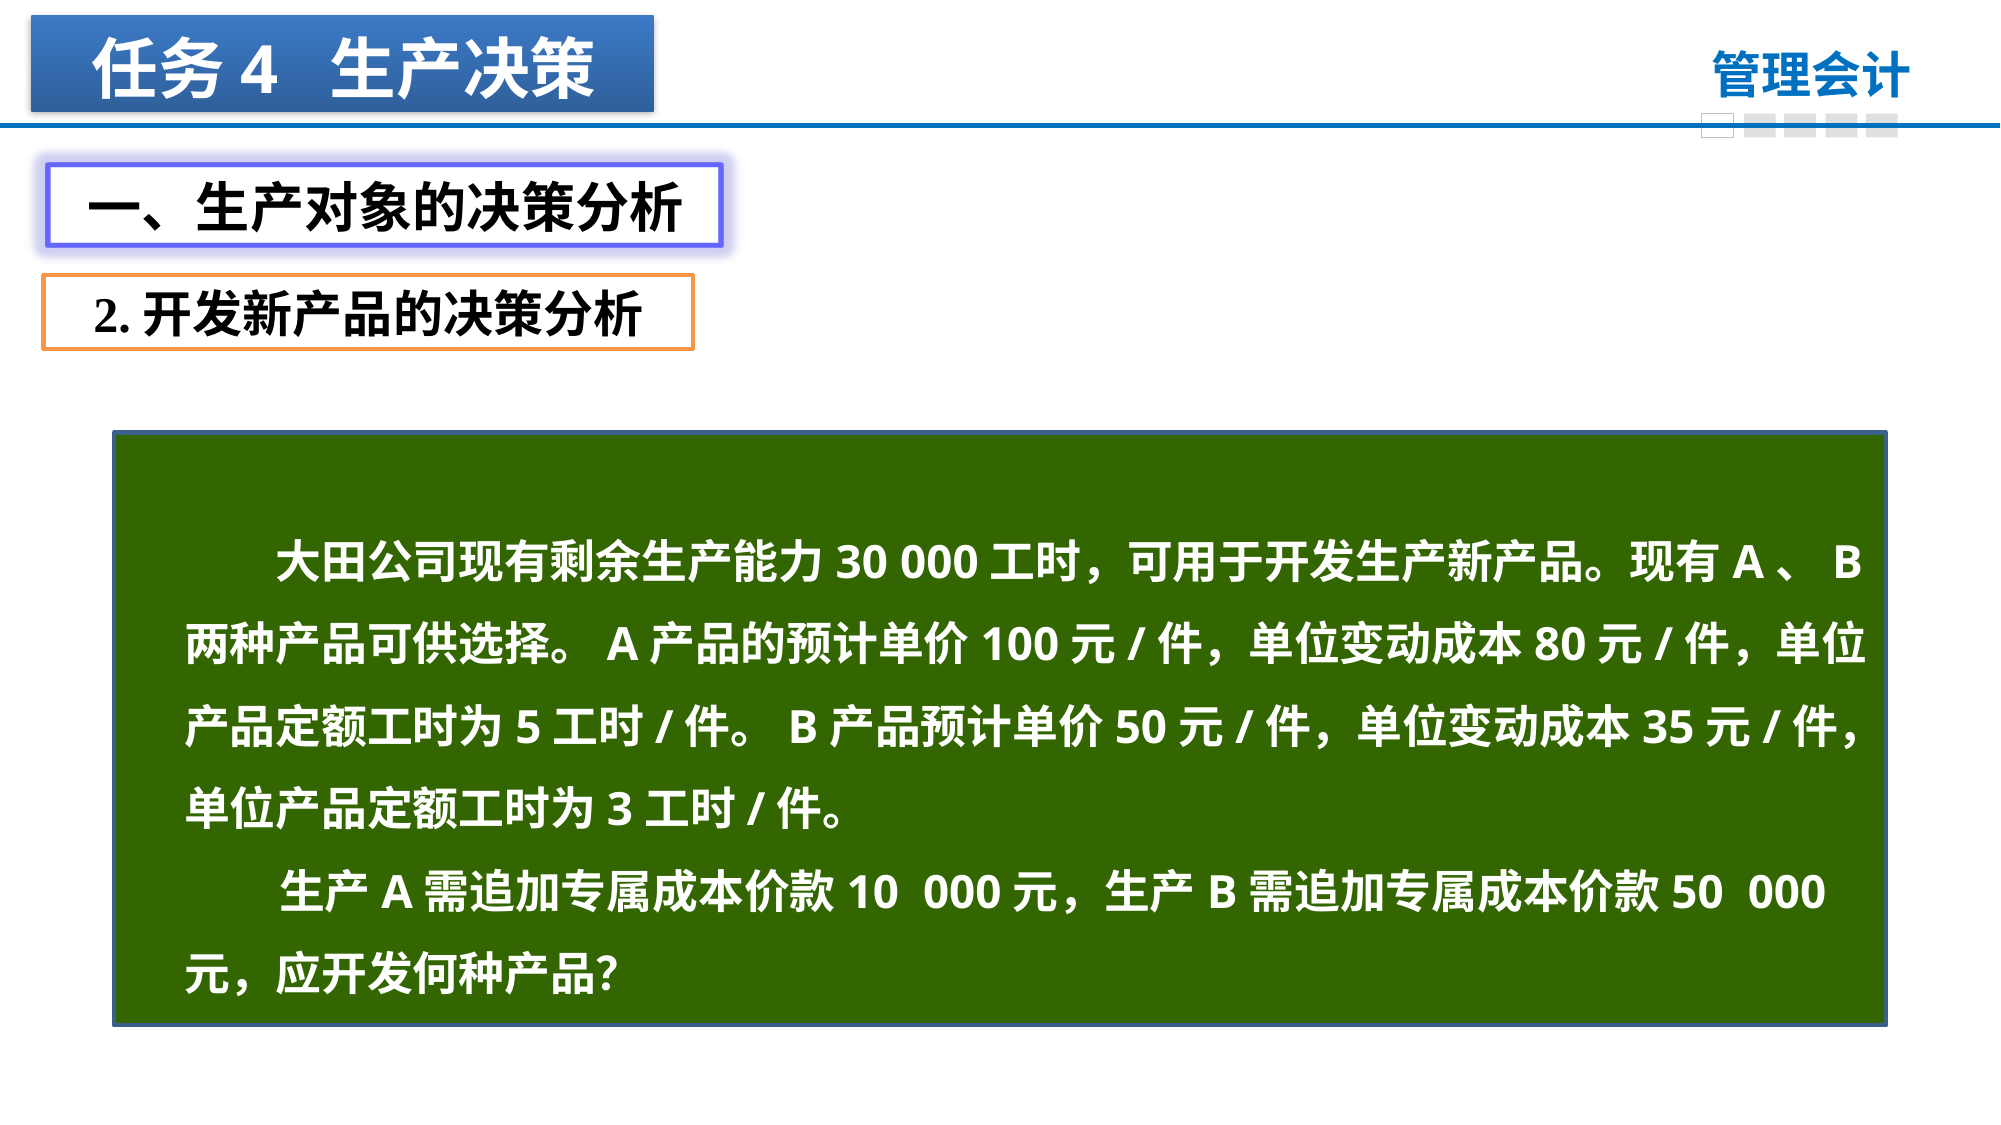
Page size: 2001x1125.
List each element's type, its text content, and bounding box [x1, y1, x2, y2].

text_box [31, 14, 654, 117]
text_box 2.开发新产品的决策分析 [41, 282, 695, 351]
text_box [113, 432, 1887, 1051]
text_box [17, 136, 753, 273]
